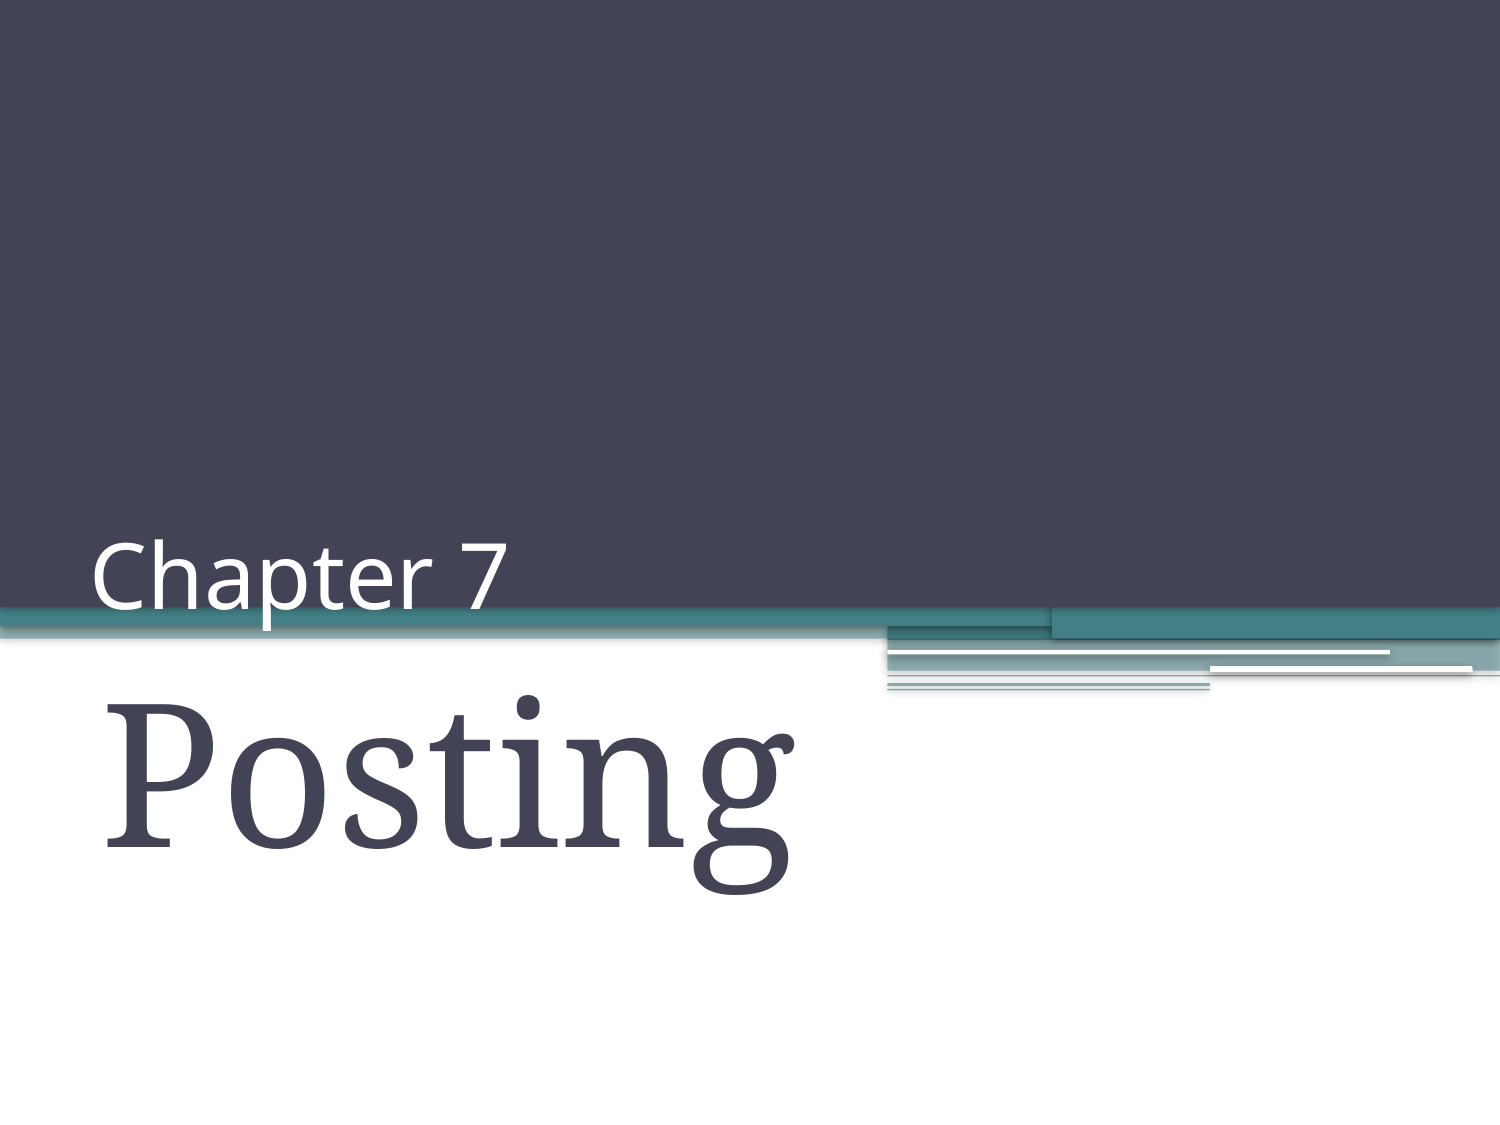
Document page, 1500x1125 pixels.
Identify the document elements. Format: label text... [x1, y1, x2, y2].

title Chapter 7 [75, 394, 1463, 636]
subtitle Posting [75, 639, 888, 928]
